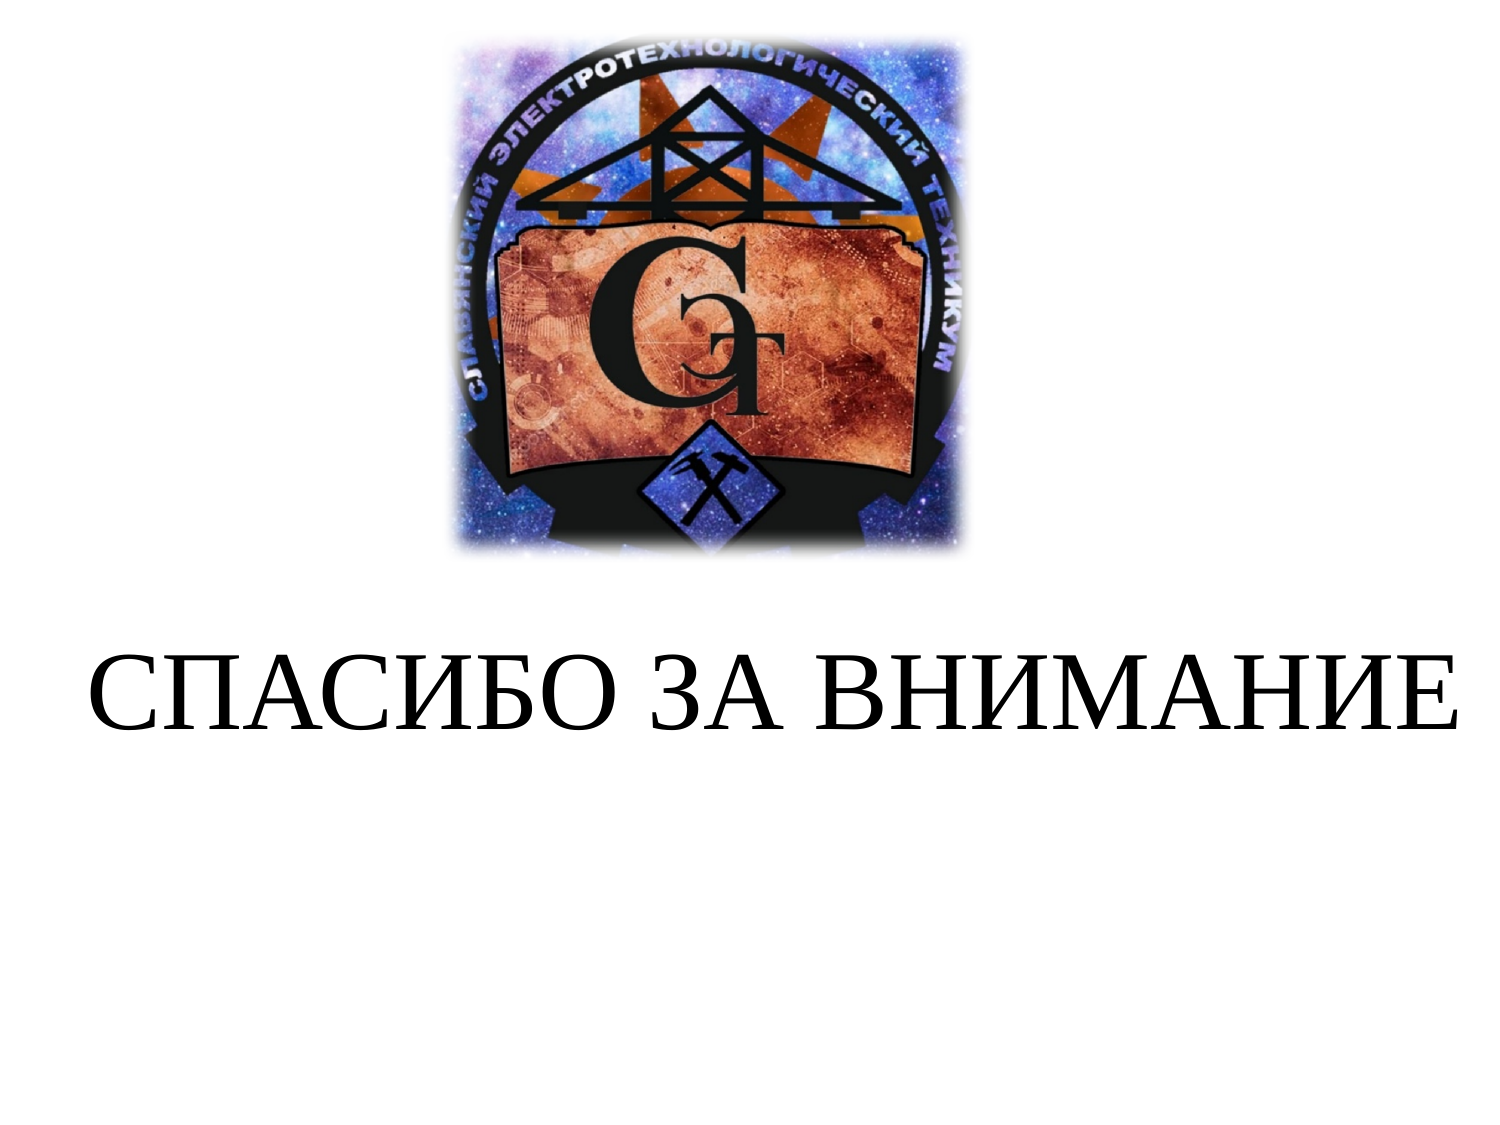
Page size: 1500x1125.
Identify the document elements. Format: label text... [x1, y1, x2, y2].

picture [442, 30, 975, 563]
text_box СПАСИБО ЗА ВНИМАНИЕ [71, 609, 1479, 760]
